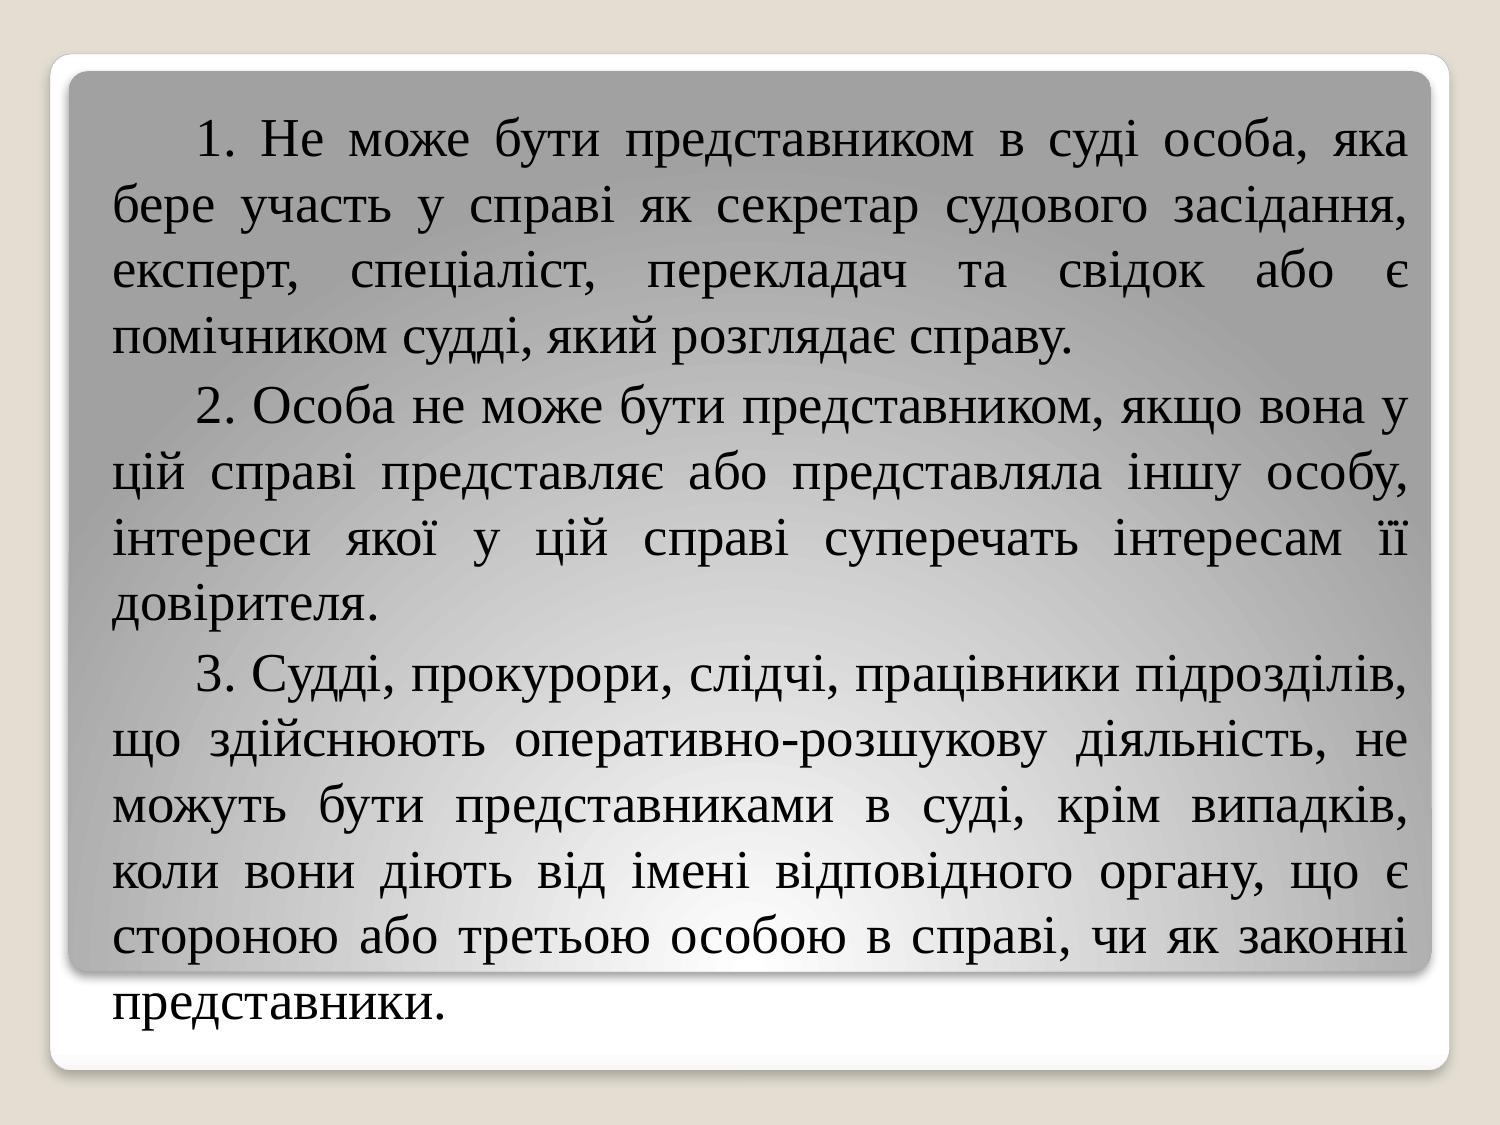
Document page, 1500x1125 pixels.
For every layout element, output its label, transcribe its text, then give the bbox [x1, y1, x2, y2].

list 1. Не може бути представником в суді особа, яка бере участь у справі як секретар судового засідання, експерт, спеціаліст, перекладач та свідок або є помічником судді, який розглядає справу. 2. Особа не може бути представником, якщо вона у цій справі представляє або представляла іншу особу, інтереси якої у цій справі суперечать інтересам її довірителя. 3. Судді, прокурори, слідчі, працівники підрозділів, що здійснюють оперативно-розшукову діяльність, не можуть бути представниками в суді, крім випадків, коли вони діють від імені відповідного органу, що є стороною або третьою особою в справі, чи як законні представники. [82, 86, 1425, 1043]
